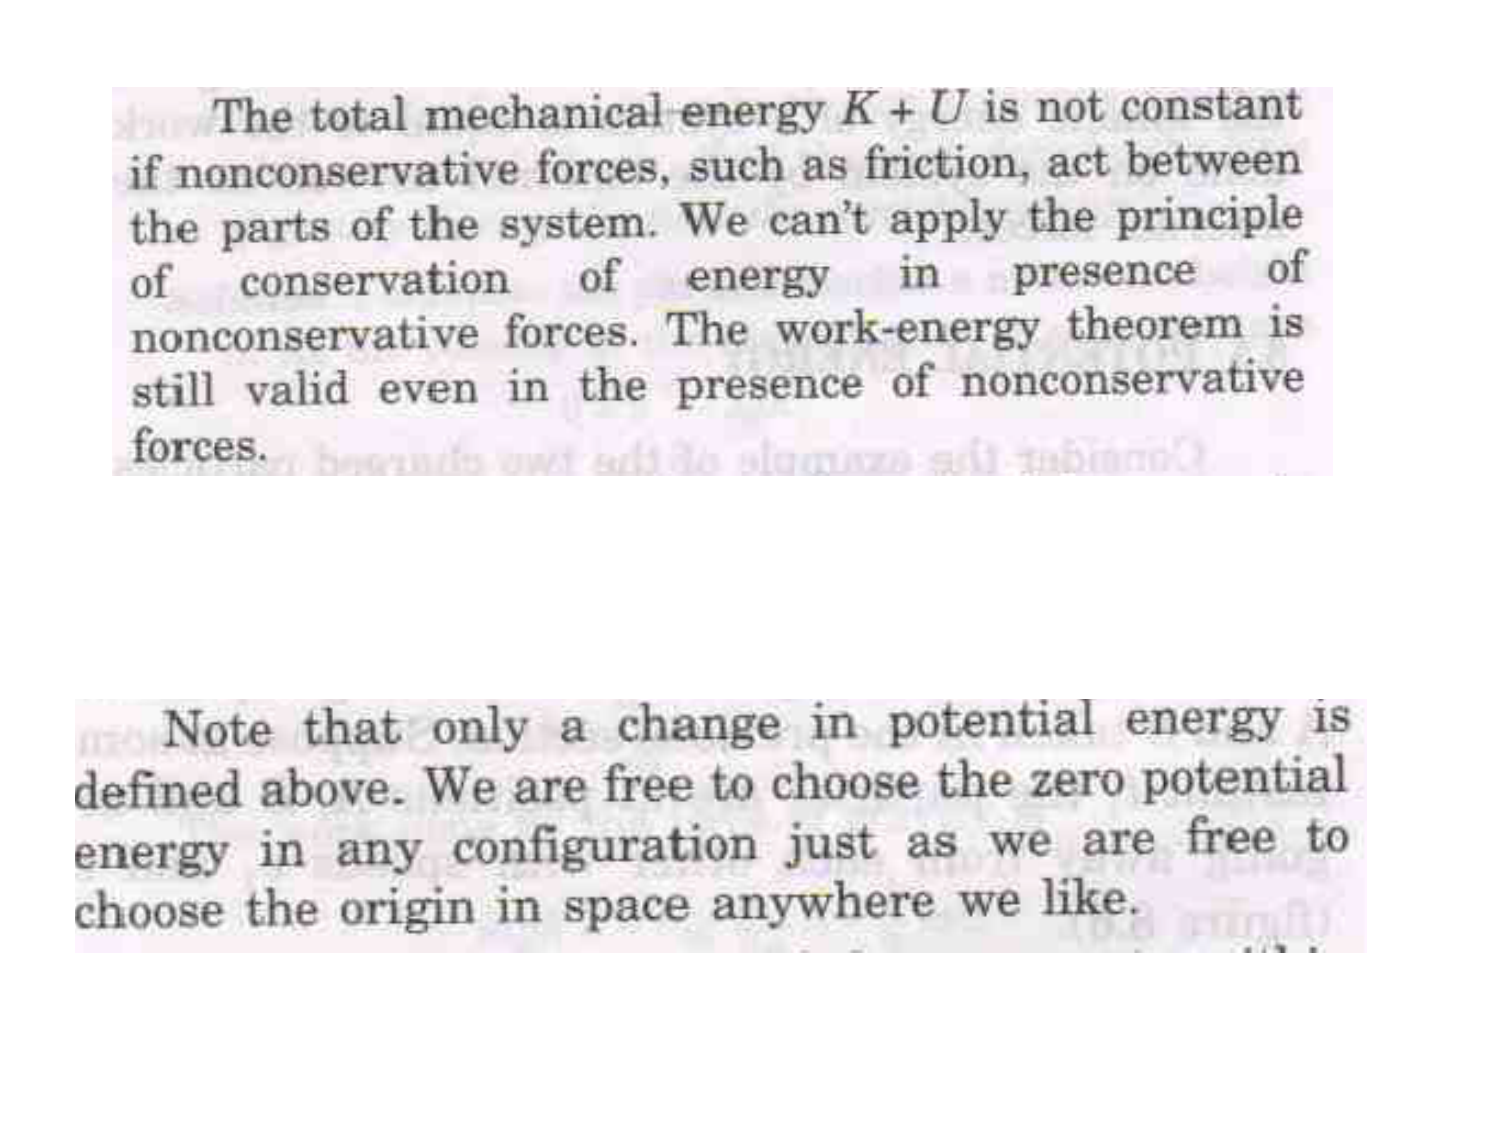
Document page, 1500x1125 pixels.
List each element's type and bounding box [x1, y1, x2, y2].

picture [112, 87, 1333, 477]
picture [74, 699, 1368, 954]
